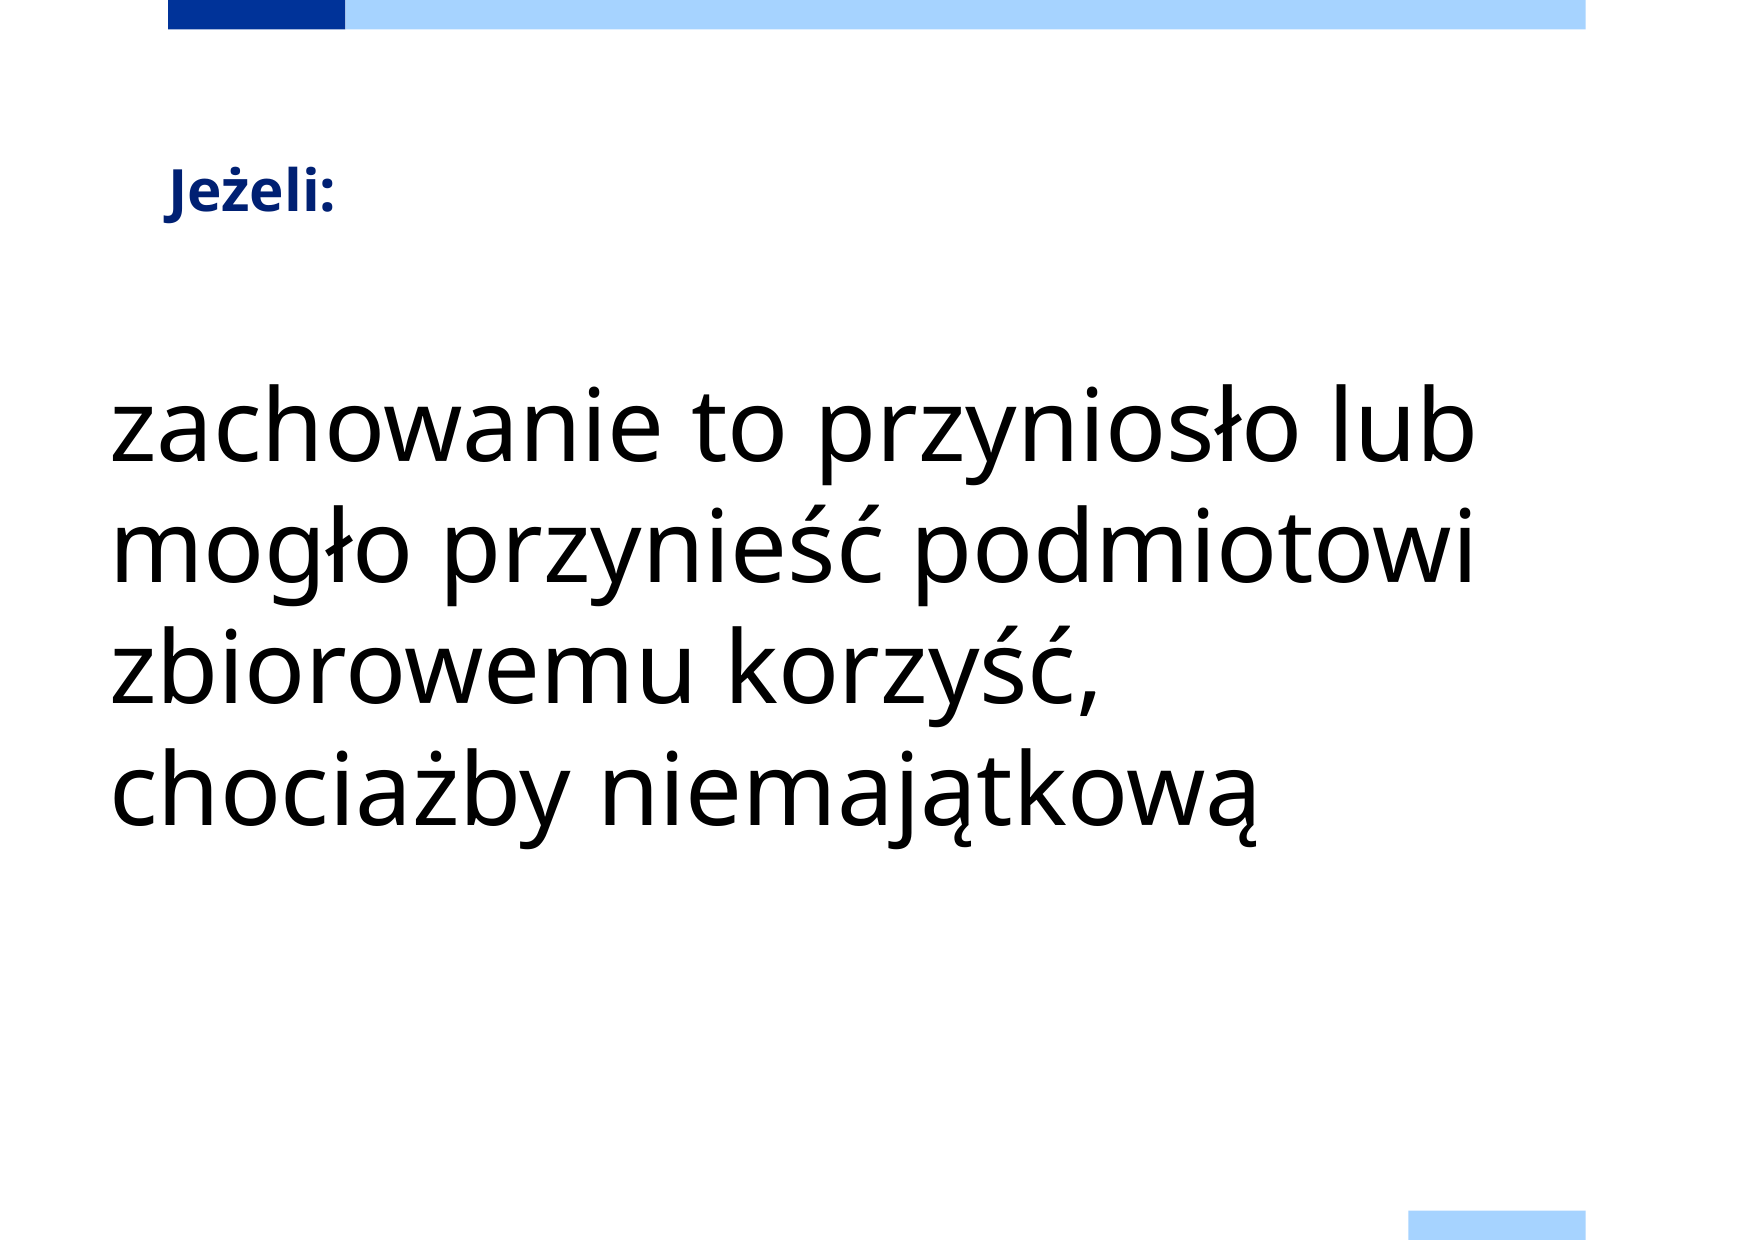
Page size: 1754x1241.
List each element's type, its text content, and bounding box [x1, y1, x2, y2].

title Jeżeli: [168, 147, 1586, 325]
list zachowanie to przyniosło lub mogło przynieść podmiotowi zbiorowemu korzyść, chociażby niemajątkową [109, 360, 1527, 1128]
